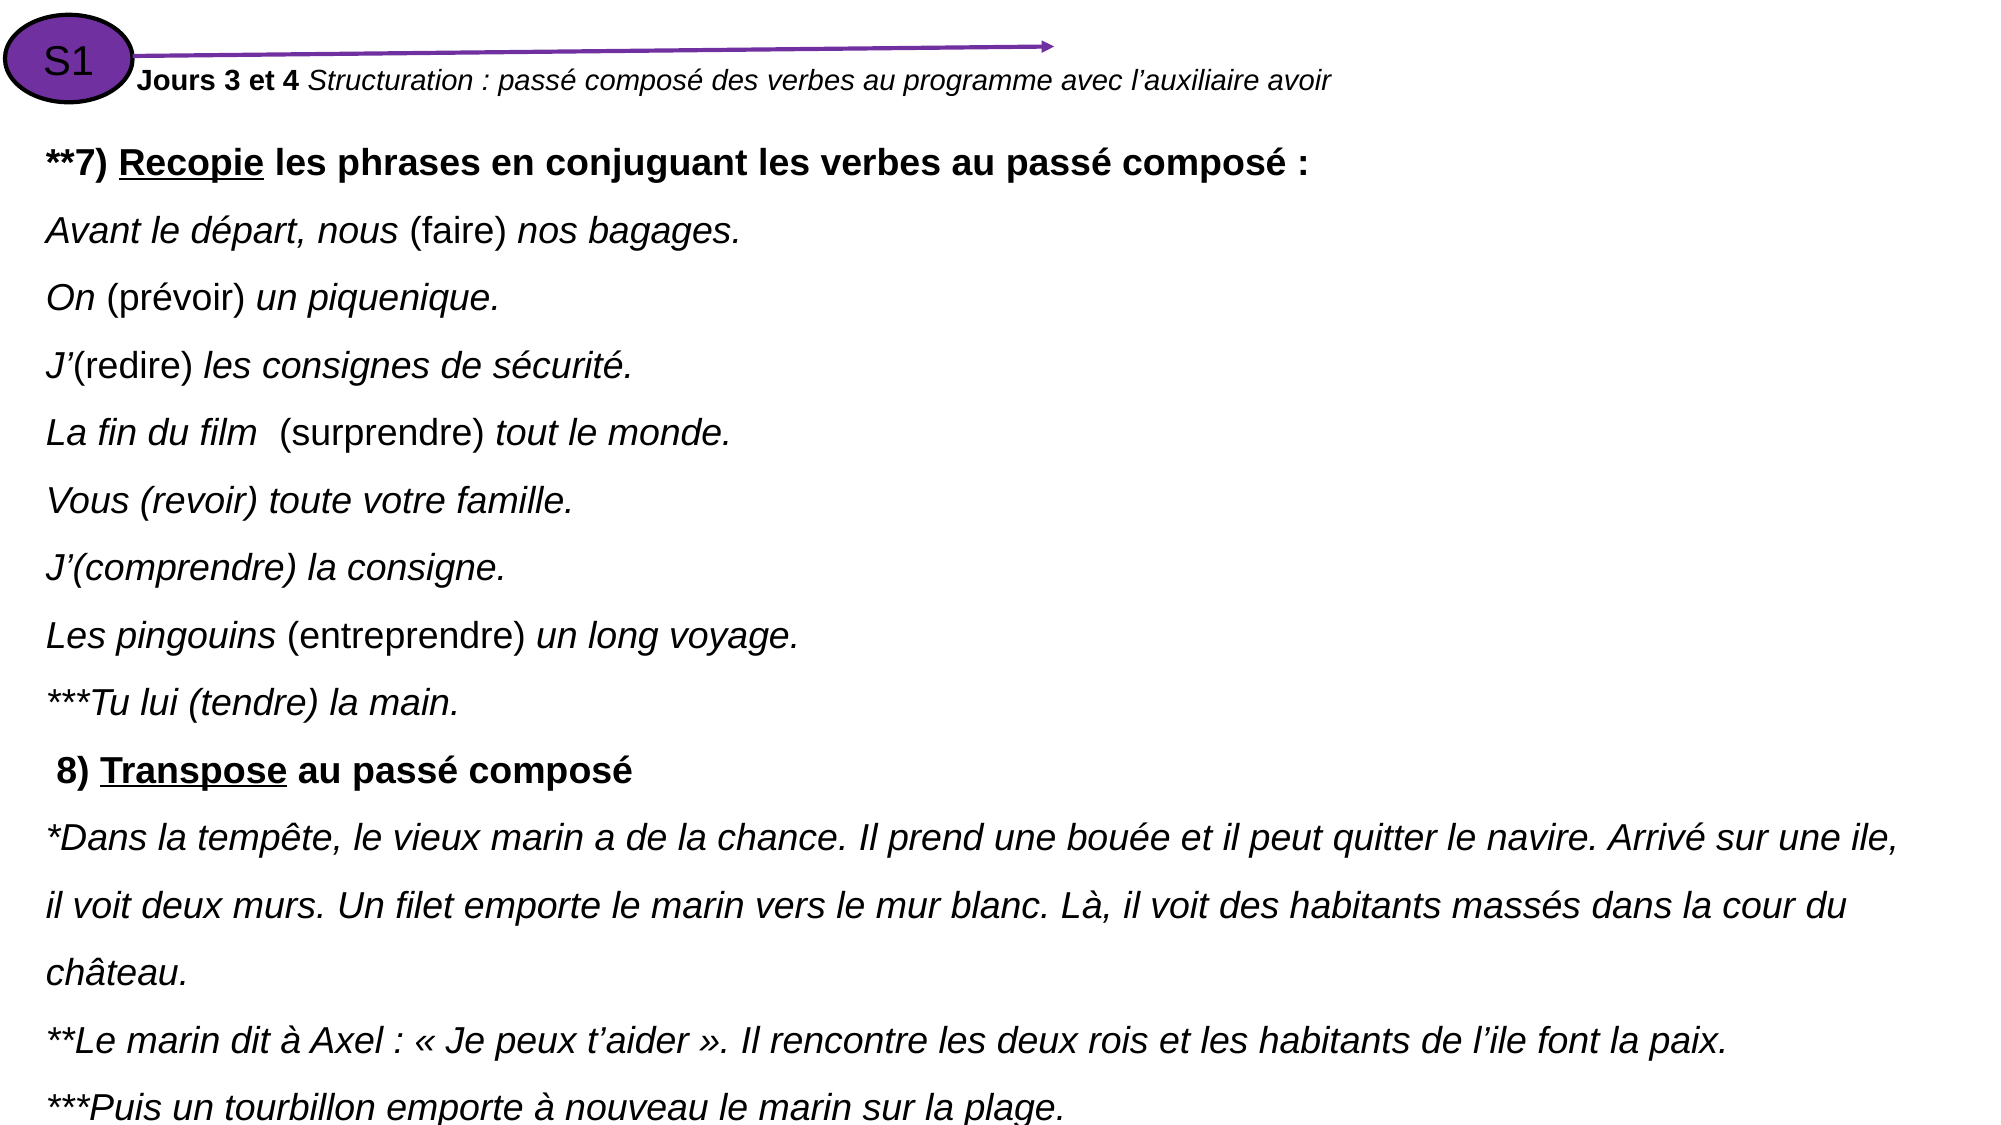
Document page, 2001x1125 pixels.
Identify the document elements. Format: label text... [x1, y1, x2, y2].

text_box Jours 3 et 4 Structuration : passé composé des verbes au programme avec l’auxiliaire avoir [117, 54, 1352, 110]
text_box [132, 46, 1055, 56]
text_box **7) Recopie les phrases en conjuguant les verbes au passé composé : Avant le départ, nous (faire) nos bagages. On (prévoir) un piquenique. J’(redire) les consignes de sécurité. La fin du film (surprendre) tout le monde. Vous (revoir) toute votre famille. J’(comprendre) la consigne. Les pingouins (entreprendre) un long voyage. ***Tu lui (tendre) la main. 8) Transpose au passé composé *Dans la tempête, le vieux marin a de la chance. Il prend une bouée et il peut quitter le navire. Arrivé sur une ile, il voit deux murs. Un filet emporte le marin vers le mur blanc. Là, il voit des habitants massés dans la cour du château. **Le marin dit à Axel : « Je peux t’aider ». Il rencontre les deux rois et les habitants de l’ile font la paix. ***Puis un tourbillon emporte à nouveau le marin sur la plage. [39, 109, 1934, 1027]
text_box S1 [4, 14, 132, 103]
